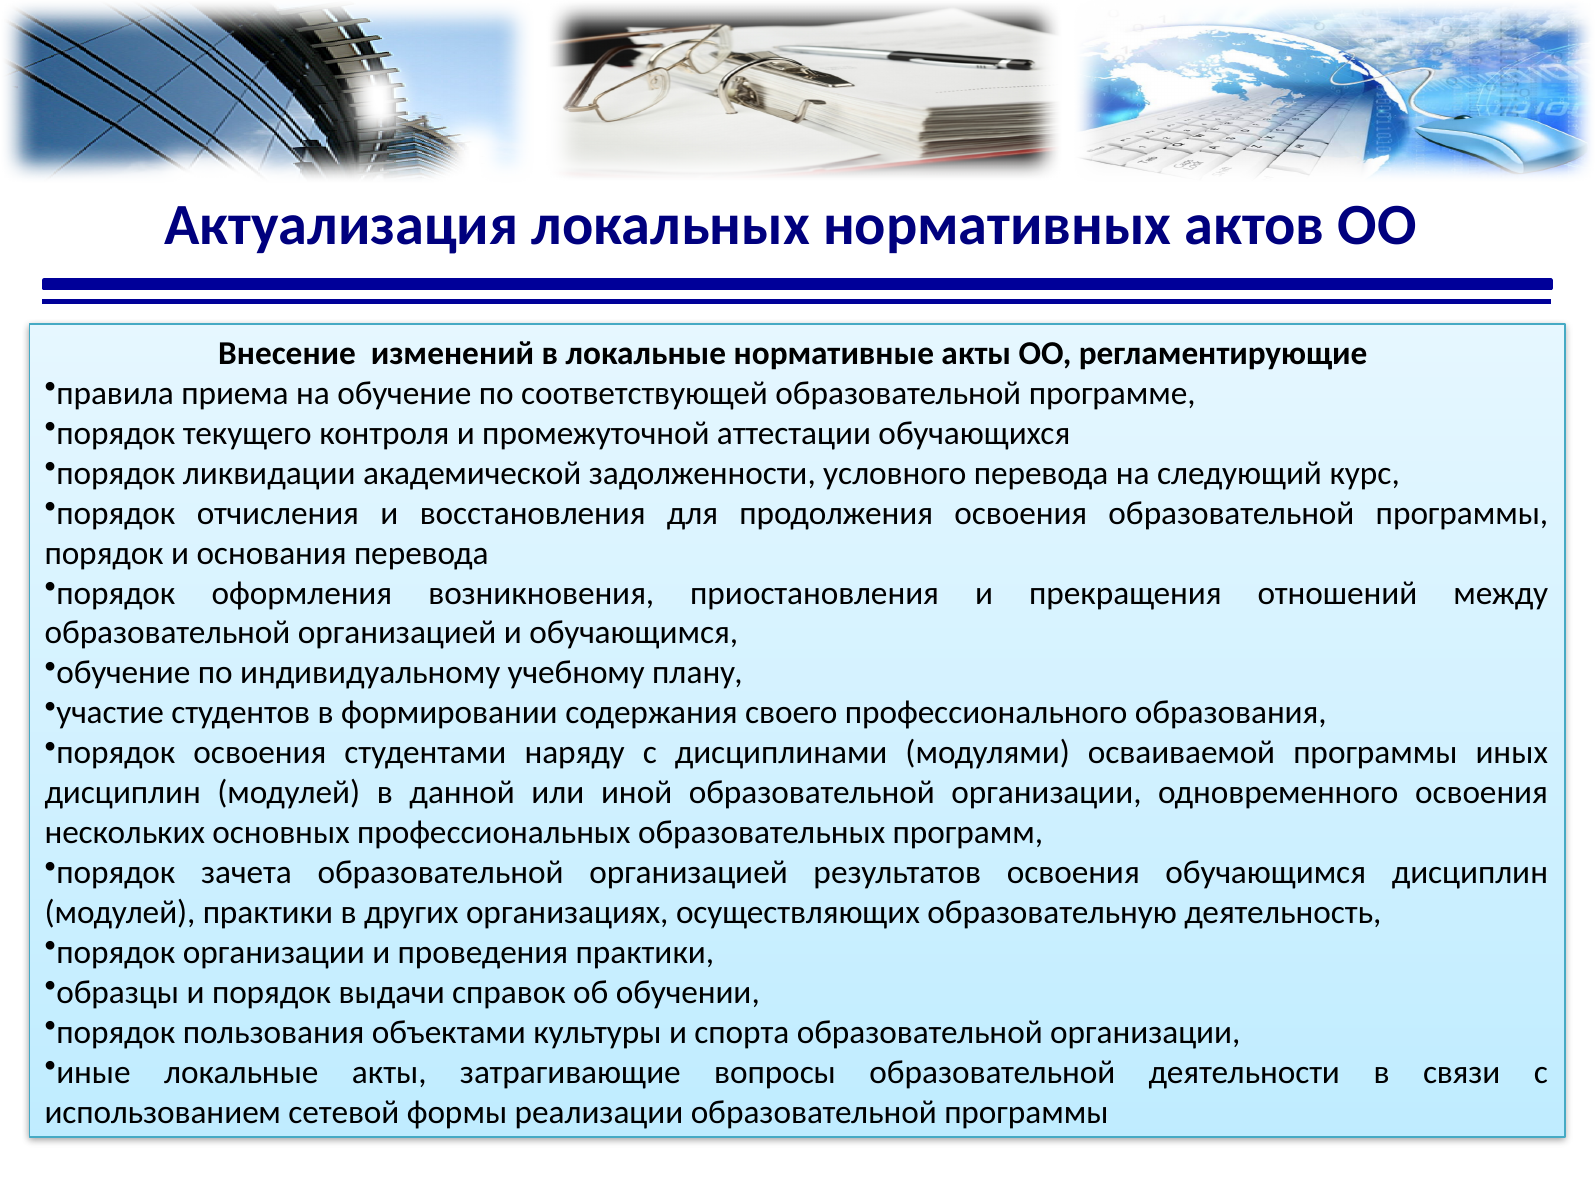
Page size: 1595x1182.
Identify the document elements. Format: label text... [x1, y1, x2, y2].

text_box Актуализация локальных нормативных актов ОО [0, 194, 1595, 290]
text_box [0, 0, 1595, 183]
text_box Внесение изменений в локальные нормативные акты ОО, регламентирующие правила приема на обучение по соответствующей образовательной программе, порядок текущего контроля и промежуточной аттестации обучающихся порядок ликвидации академической задолженности, условного перевода на следующий курс, порядок отчисления и восстановления для продолжения освоения образовательной программы, порядок и основания перевода порядок оформления возникновения, приостановления и прекращения отношений между образовательной организацией и обучающимся, обучение по индивидуальному учебному плану, участие студентов в формировании содержания своего профессионального образования, порядок освоения студентами наряду с дисциплинами (модулями) осваиваемой программы иных дисциплин (модулей) в данной или иной образовательной организации, одновременного освоения нескольких основных профессиональных образовательных программ, порядок зачета образовательной организацией результатов освоения обучающимся дисциплин (модулей), практики в других организациях, осуществляющих образовательную деятельность, порядок организации и проведения практики, образцы и порядок выдачи справок об обучении, порядок пользования объектами культуры и спорта образовательной организации, иные локальные акты, затрагивающие вопросы образовательной деятельности в связи с использованием сетевой формы реализации образовательной программы [29, 323, 1566, 1138]
